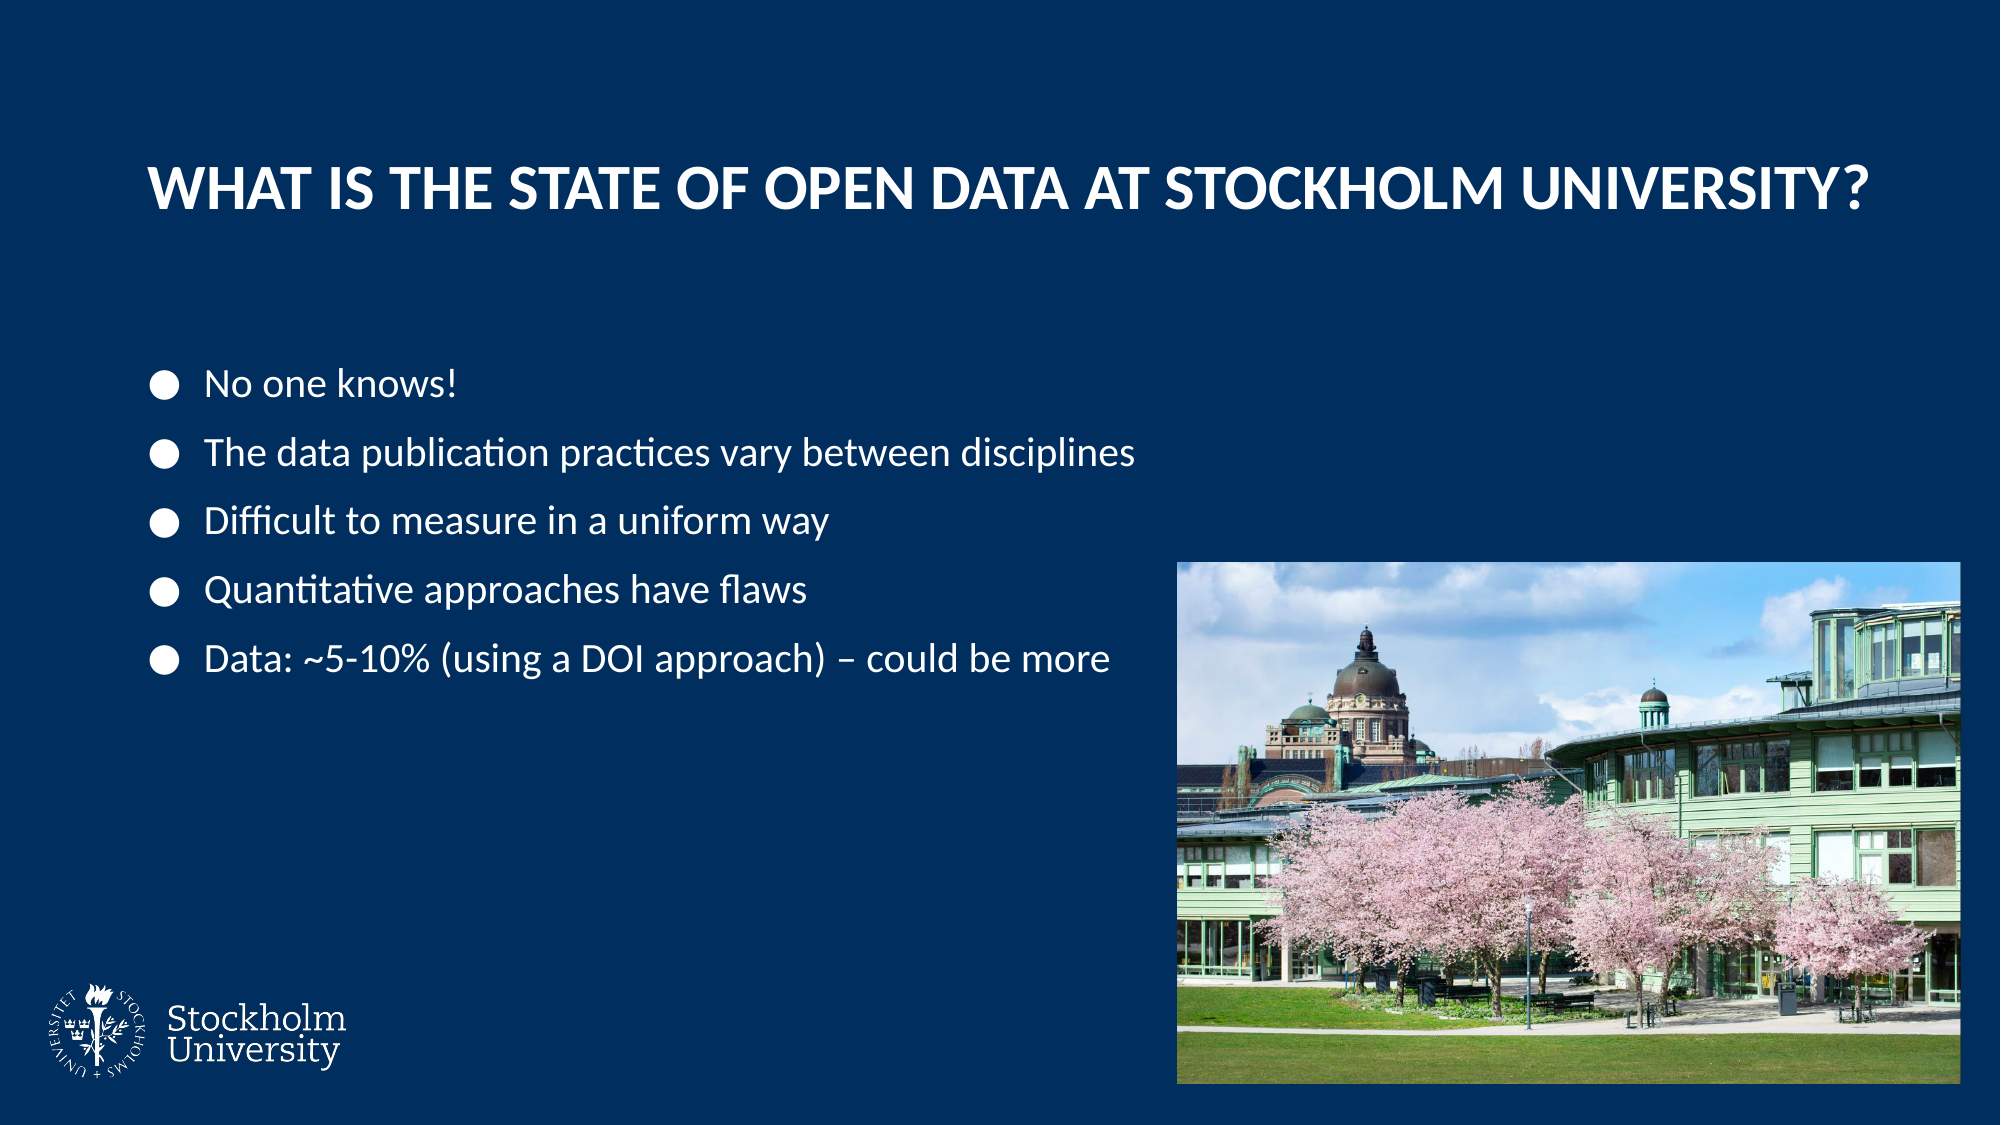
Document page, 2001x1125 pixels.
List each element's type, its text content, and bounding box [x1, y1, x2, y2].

picture [47, 983, 346, 1078]
picture [1177, 562, 1961, 1085]
title WHAT IS THE STATE OF OPEN DATA AT STOCKHOLM UNIVERSITY? [132, 137, 2000, 268]
list No one knows! The data publication practices vary between disciplines Difficult to measure in a uniform way Quantitative approaches have flaws Data: ~5-10% (using a DOI approach) – could be more [132, 338, 1272, 866]
